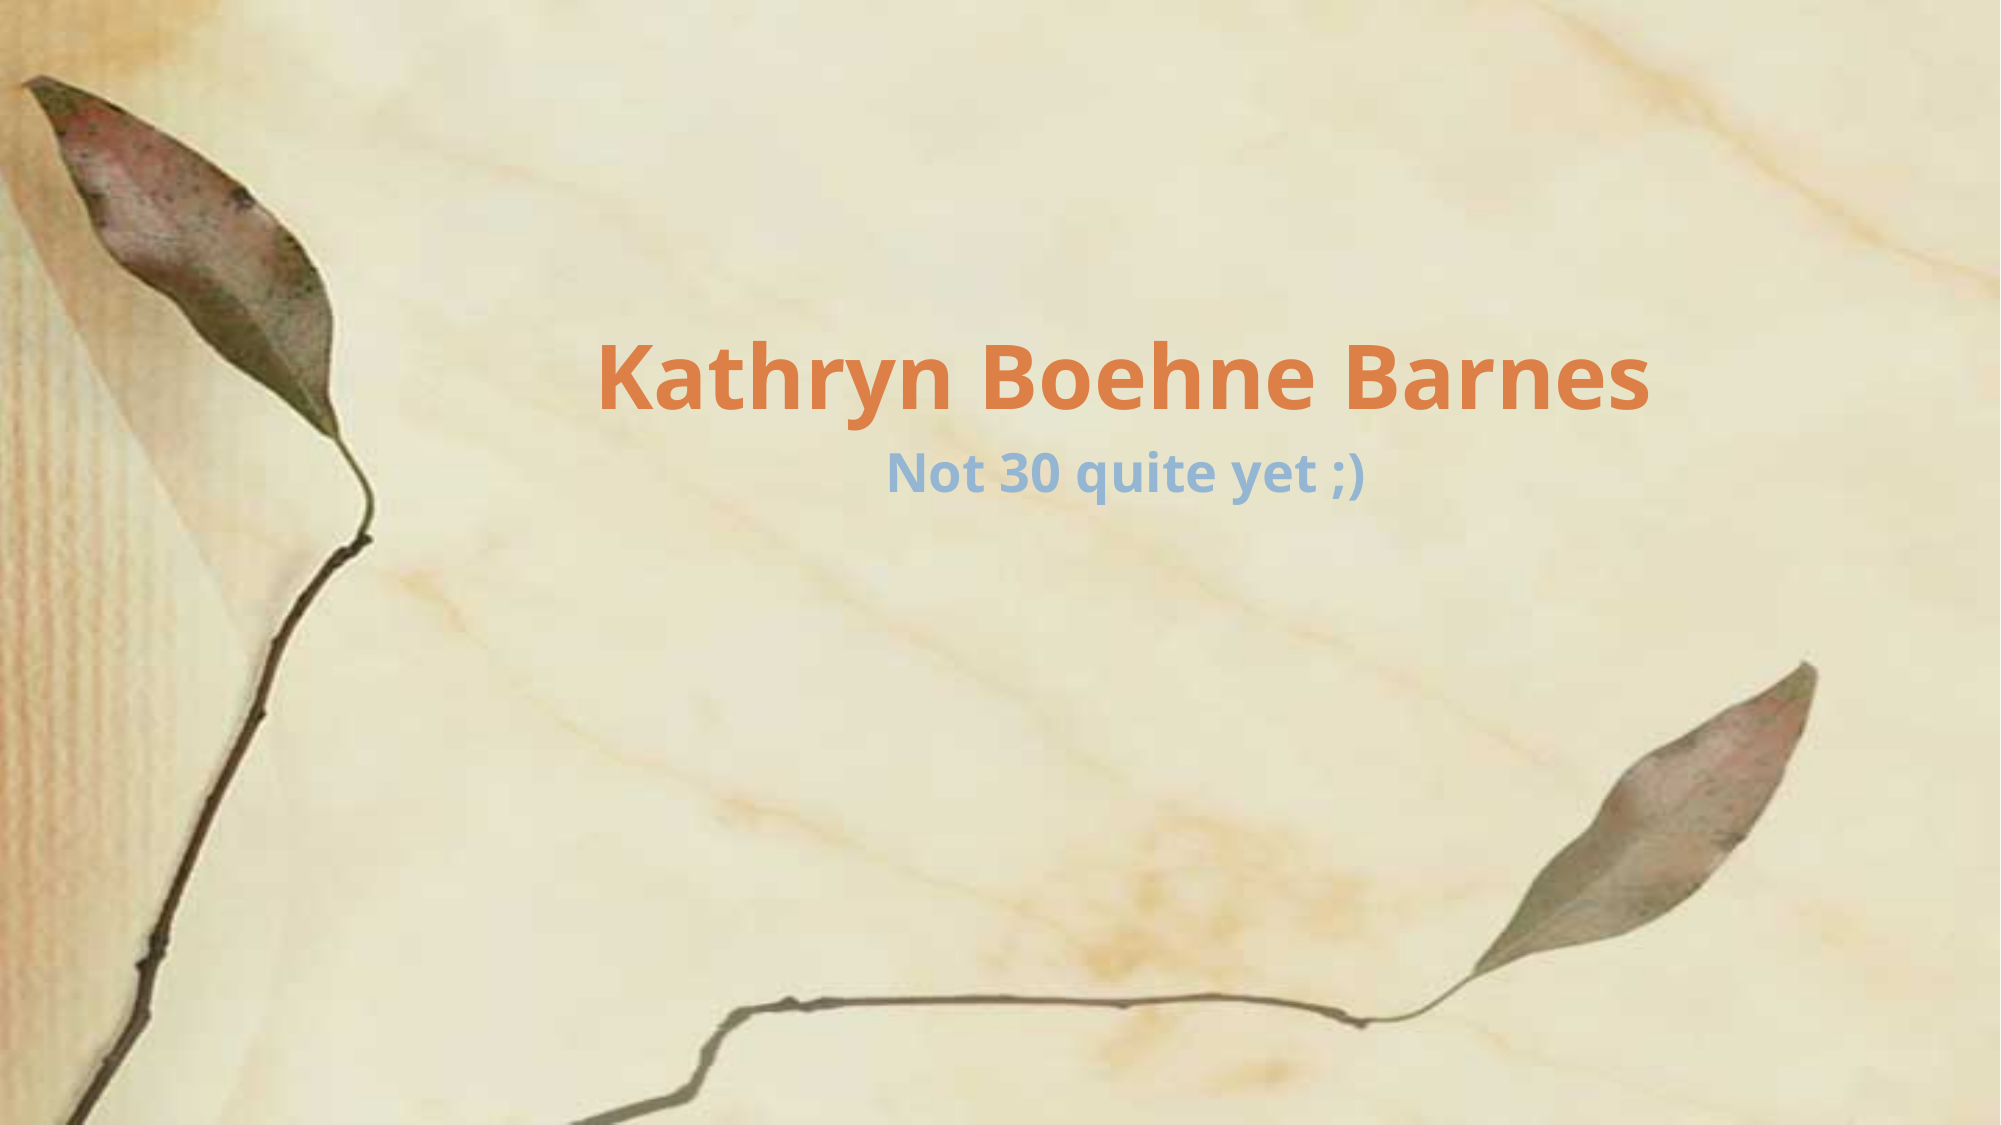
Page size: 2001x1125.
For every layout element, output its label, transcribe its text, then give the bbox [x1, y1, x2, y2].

title Kathryn Boehne Barnes [313, 193, 1934, 435]
subtitle Not 30 quite yet ;) [313, 437, 1934, 726]
picture [0, 0, 2000, 1125]
